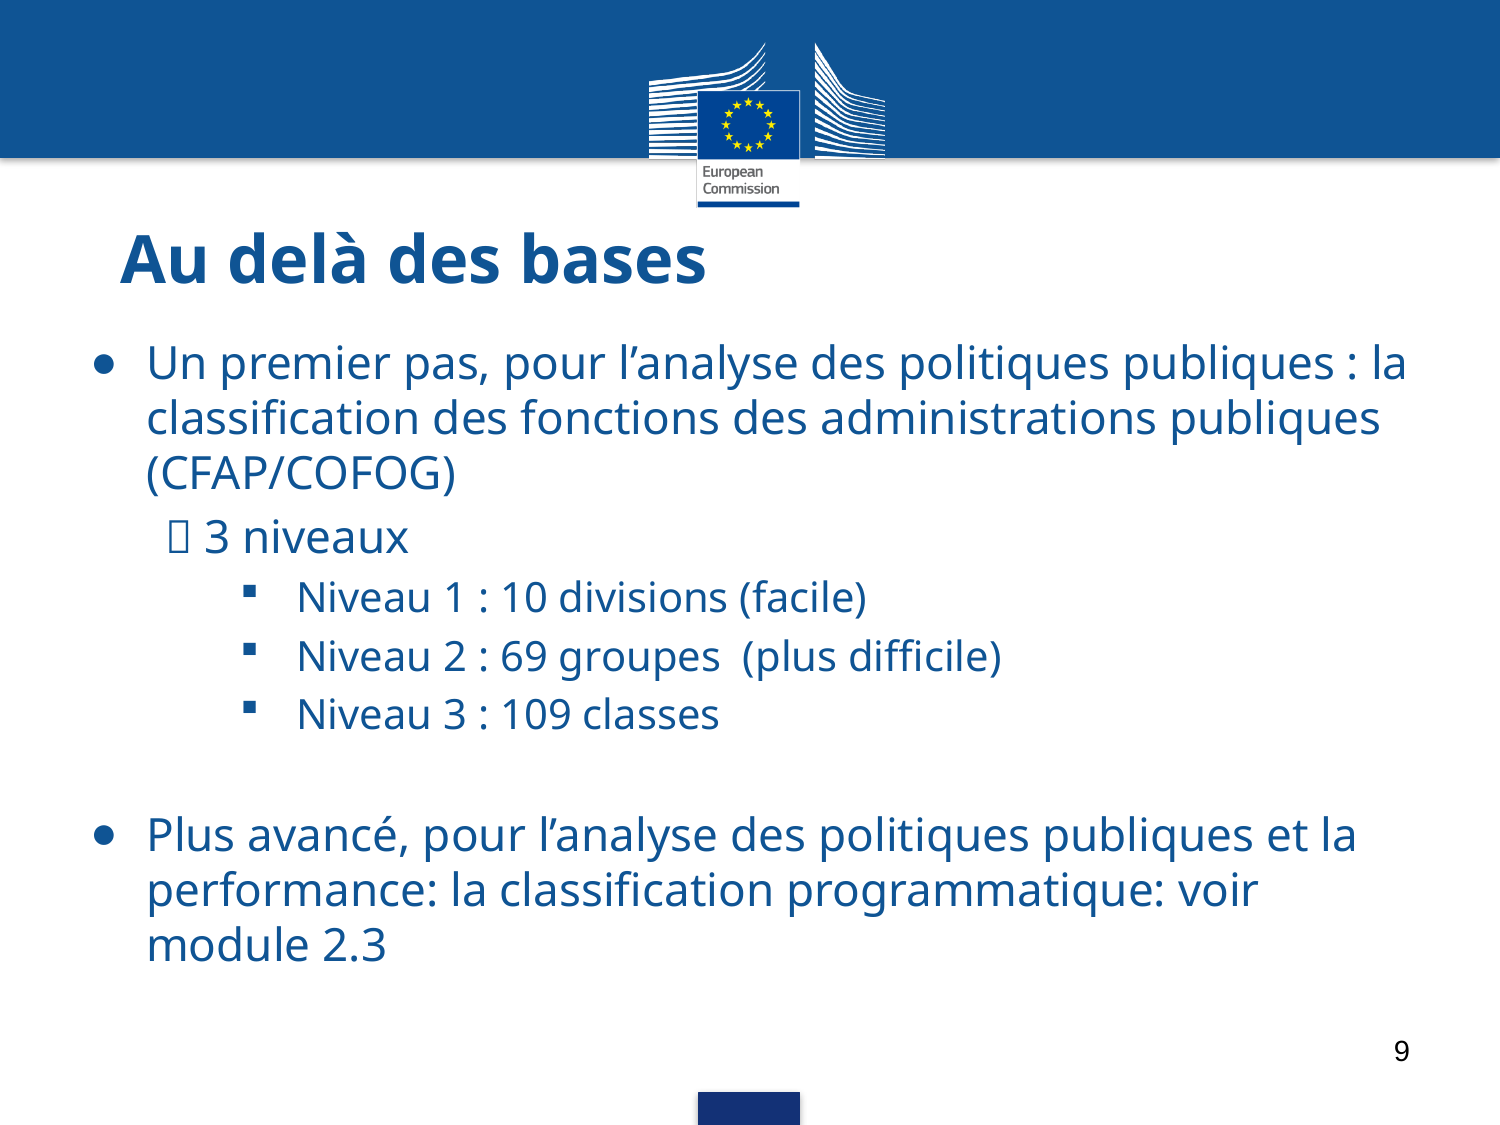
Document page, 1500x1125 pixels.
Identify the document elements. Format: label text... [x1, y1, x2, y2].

slide_number 9 [1074, 1024, 1426, 1103]
picture [649, 42, 885, 198]
title Au delà des bases [46, 198, 1325, 315]
list Un premier pas, pour l’analyse des politiques publiques : la classification des fonctions des administrations publiques (CFAP/COFOG)  3 niveaux Niveau 1 : 10 divisions (facile) Niveau 2 : 69 groupes (plus difficile) Niveau 3 : 109 classes Plus avancé, pour l’analyse des politiques publiques et la performance: la classification programmatique: voir module 2.3 [74, 326, 1426, 988]
